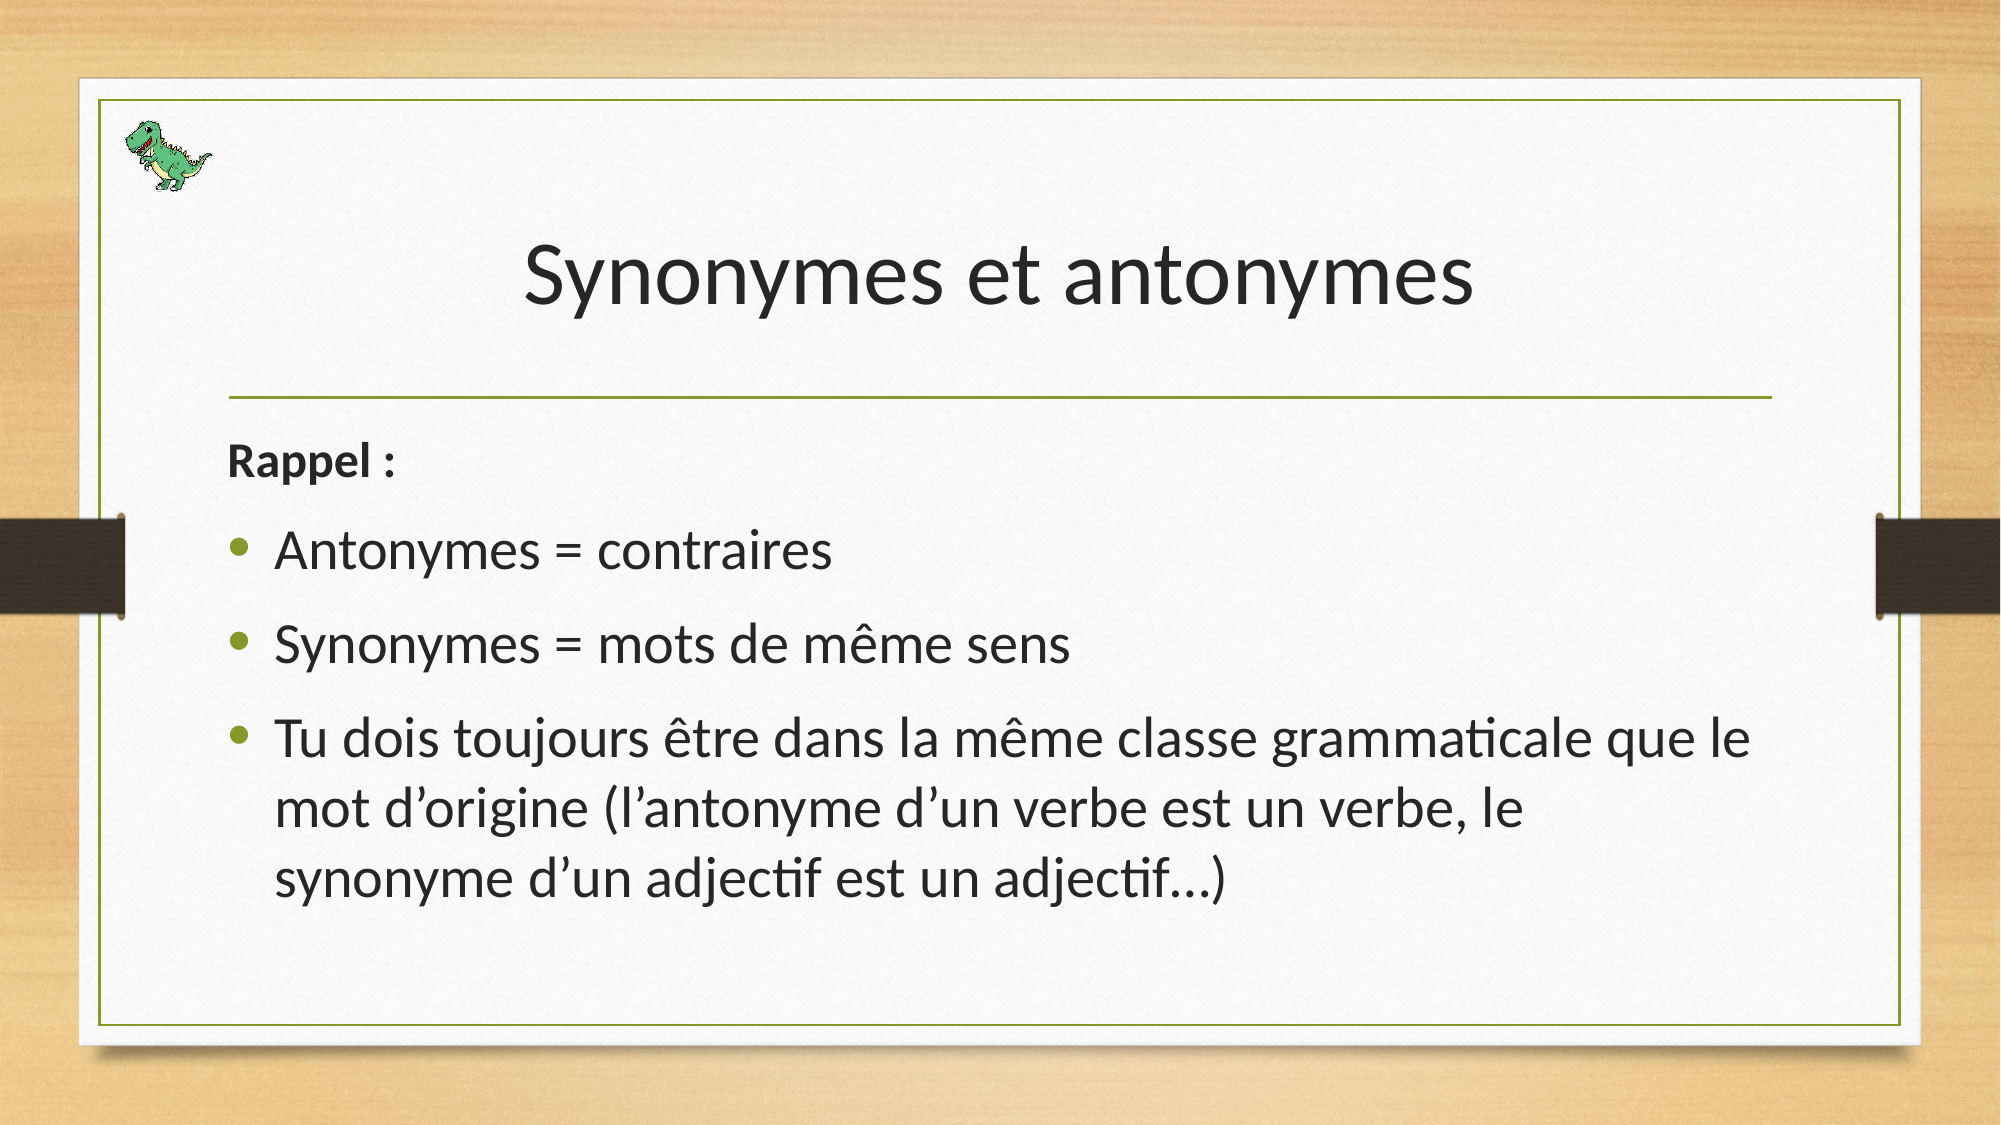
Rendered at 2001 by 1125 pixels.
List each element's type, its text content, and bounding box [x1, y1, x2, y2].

picture [0, 0, 2001, 1125]
title Synonymes et antonymes [212, 161, 1788, 375]
list Rappel : Antonymes = contraires Synonymes = mots de même sens Tu dois toujours être dans la même classe grammaticale que le mot d’origine (l’antonyme d’un verbe est un verbe, le synonyme d’un adjectif est un adjectif…) [212, 419, 1788, 964]
